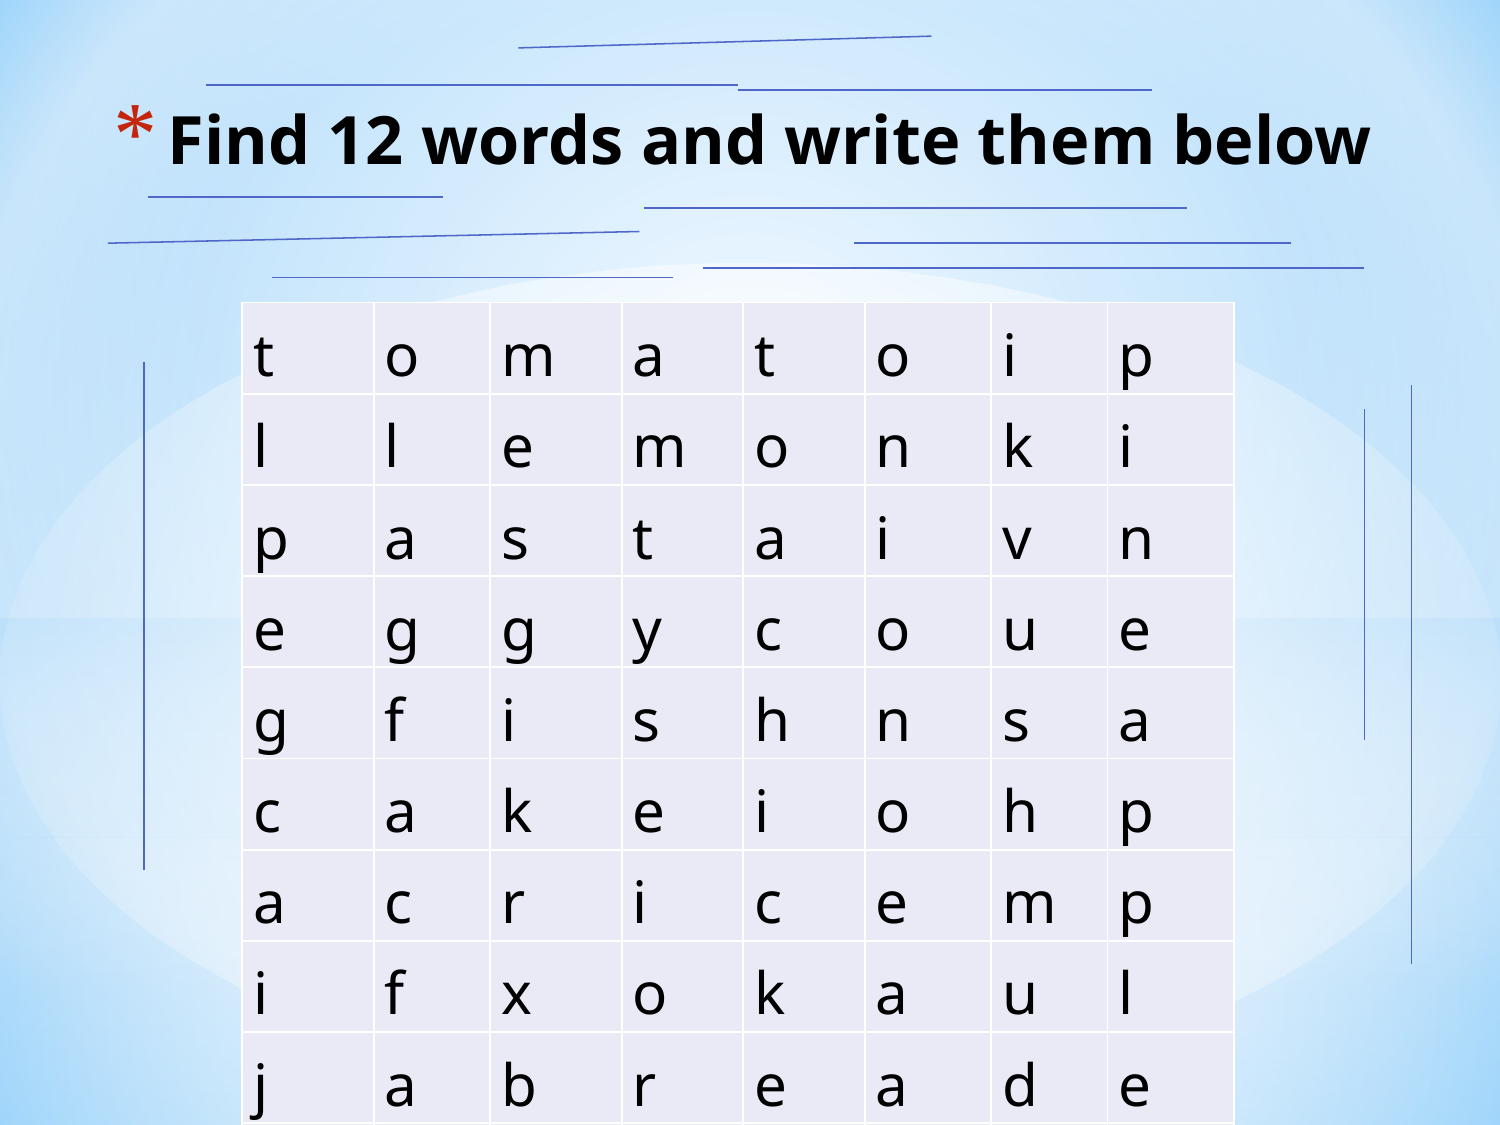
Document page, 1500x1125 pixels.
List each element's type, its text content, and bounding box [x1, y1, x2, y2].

table_cell o [866, 759, 990, 849]
table_cell n [866, 668, 990, 758]
table_header t [243, 303, 373, 393]
table_cell u [992, 942, 1107, 1031]
table_cell i [1108, 395, 1233, 484]
table_header o [866, 303, 990, 393]
table_cell s [992, 668, 1107, 758]
title Find 12 words and write them below [17, 90, 1388, 278]
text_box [107, 231, 640, 244]
table_cell f [375, 942, 489, 1031]
table_cell m [992, 851, 1107, 940]
table_cell e [243, 577, 373, 666]
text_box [518, 35, 932, 49]
table_cell k [744, 942, 864, 1031]
table_header o [375, 303, 489, 393]
table_cell i [744, 759, 864, 849]
table_cell t [623, 486, 742, 575]
table_cell a [1108, 668, 1233, 758]
table_cell o [866, 577, 990, 666]
table_cell k [992, 395, 1107, 484]
table_cell p [1108, 851, 1233, 940]
table_cell c [243, 759, 373, 849]
table_cell j [243, 1033, 373, 1122]
table_cell a [243, 851, 373, 940]
table_cell e [1108, 1033, 1233, 1122]
table_cell i [866, 486, 990, 575]
table_cell e [744, 1033, 864, 1122]
table_cell u [992, 577, 1107, 666]
table_cell m [623, 395, 742, 484]
table_cell a [744, 486, 864, 575]
table_cell g [243, 668, 373, 758]
table_cell l [375, 395, 489, 484]
table_cell e [866, 851, 990, 940]
table_cell a [375, 486, 489, 575]
table_cell e [491, 395, 621, 484]
table_cell v [992, 486, 1107, 575]
table_cell l [1108, 942, 1233, 1031]
table_cell p [243, 486, 373, 575]
table_cell f [375, 668, 489, 758]
table_cell e [1108, 577, 1233, 666]
table_cell x [491, 942, 621, 1031]
table_cell n [866, 395, 990, 484]
table_cell h [744, 668, 864, 758]
table_cell y [623, 577, 742, 666]
table_cell p [1108, 759, 1233, 849]
table_cell g [375, 577, 489, 666]
table_cell e [623, 759, 742, 849]
table_header t [744, 303, 864, 393]
table_header a [623, 303, 742, 393]
table_cell a [375, 1033, 489, 1122]
table_cell d [992, 1033, 1107, 1122]
table_cell a [375, 759, 489, 849]
table_cell n [1108, 486, 1233, 575]
table_cell c [375, 851, 489, 940]
table_cell s [491, 486, 621, 575]
table_cell a [866, 942, 990, 1031]
table_cell b [491, 1033, 621, 1122]
table_cell l [243, 395, 373, 484]
table_cell o [744, 395, 864, 484]
table_cell k [491, 759, 621, 849]
table_cell r [491, 851, 621, 940]
table_cell i [491, 668, 621, 758]
table_cell h [992, 759, 1107, 849]
table_header m [491, 303, 621, 393]
table_cell a [866, 1033, 990, 1122]
table_cell s [623, 668, 742, 758]
table_cell c [744, 851, 864, 940]
table_cell i [243, 942, 373, 1031]
table_cell o [623, 942, 742, 1031]
table_cell r [623, 1033, 742, 1122]
table_cell g [491, 577, 621, 666]
table_cell c [744, 577, 864, 666]
table_header i [992, 303, 1107, 393]
table_cell i [623, 851, 742, 940]
table_header p [1108, 303, 1233, 393]
